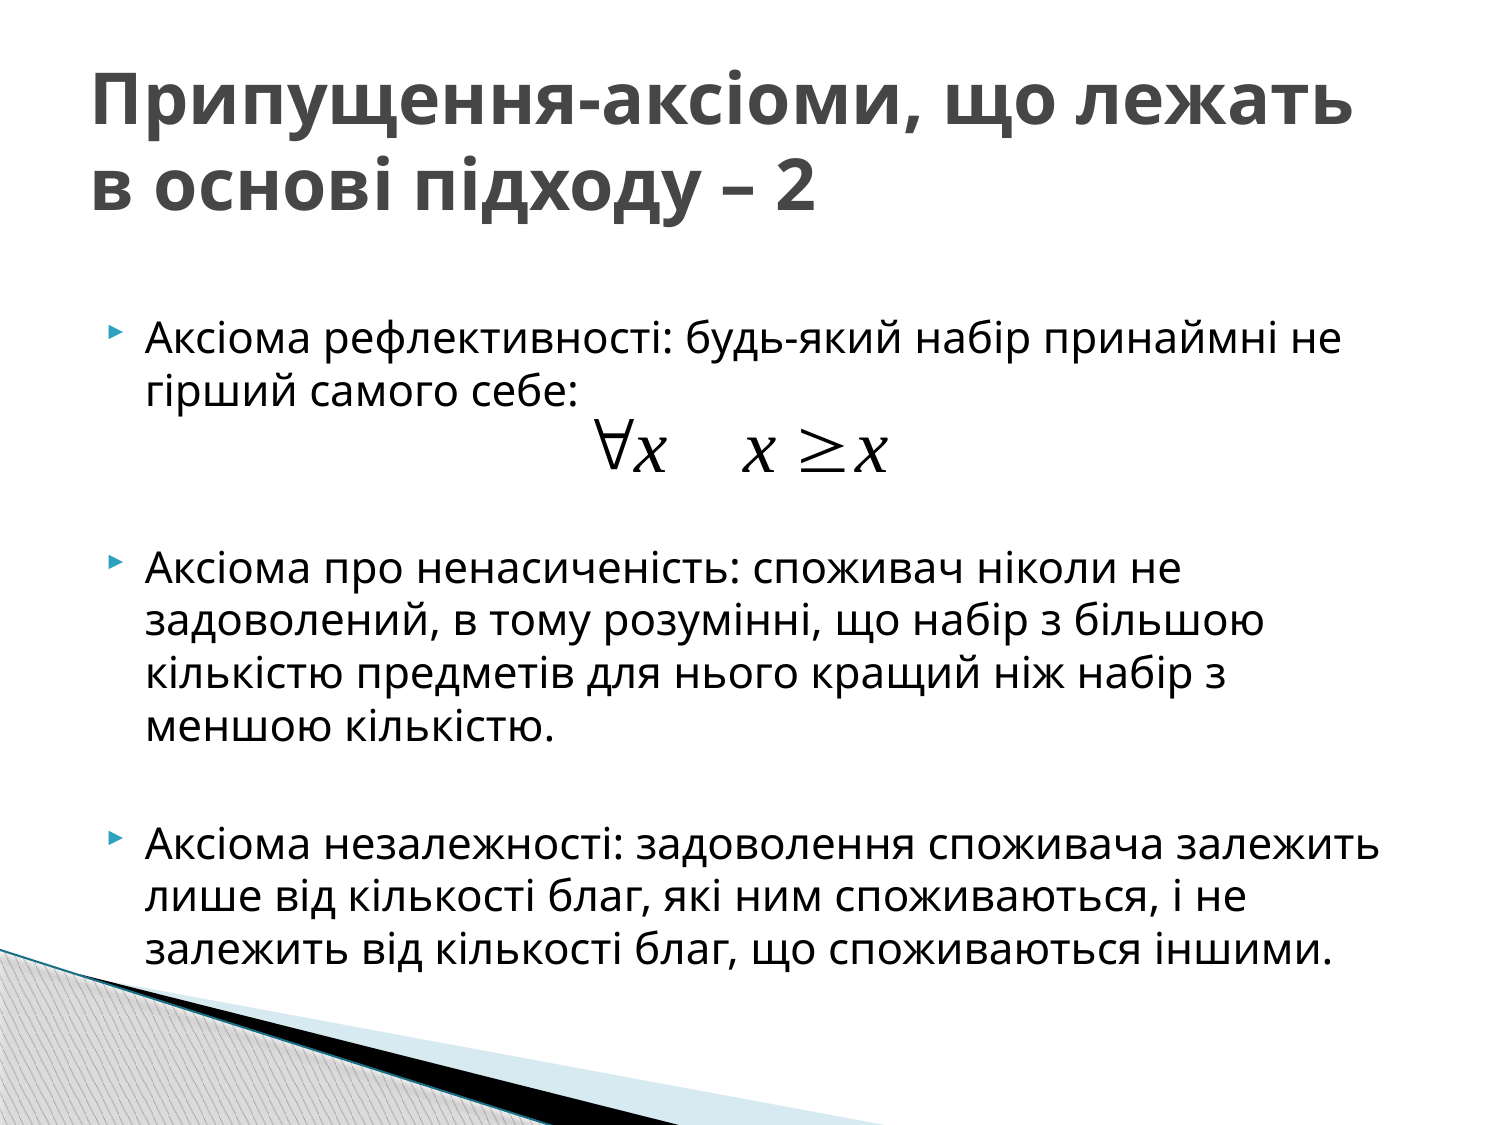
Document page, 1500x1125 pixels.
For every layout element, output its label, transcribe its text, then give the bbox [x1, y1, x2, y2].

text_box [572, 396, 904, 504]
title Припущення-аксіоми, що лежать в основі підходу – 2 [75, 45, 1425, 233]
list Аксіома рефлективності: будь-який набір принаймні не гірший самого себе: Аксіома про ненасиченість: споживач ніколи не задоволений, в тому розумінні, що набір з більшою кількістю предметів для нього кращий ніж набір з меншою кількістю. Аксіома незалежності: задоволення споживача залежить лише від кількості благ, які ним споживаються, і не залежить від кількості благ, що споживаються іншими. [75, 243, 1425, 986]
